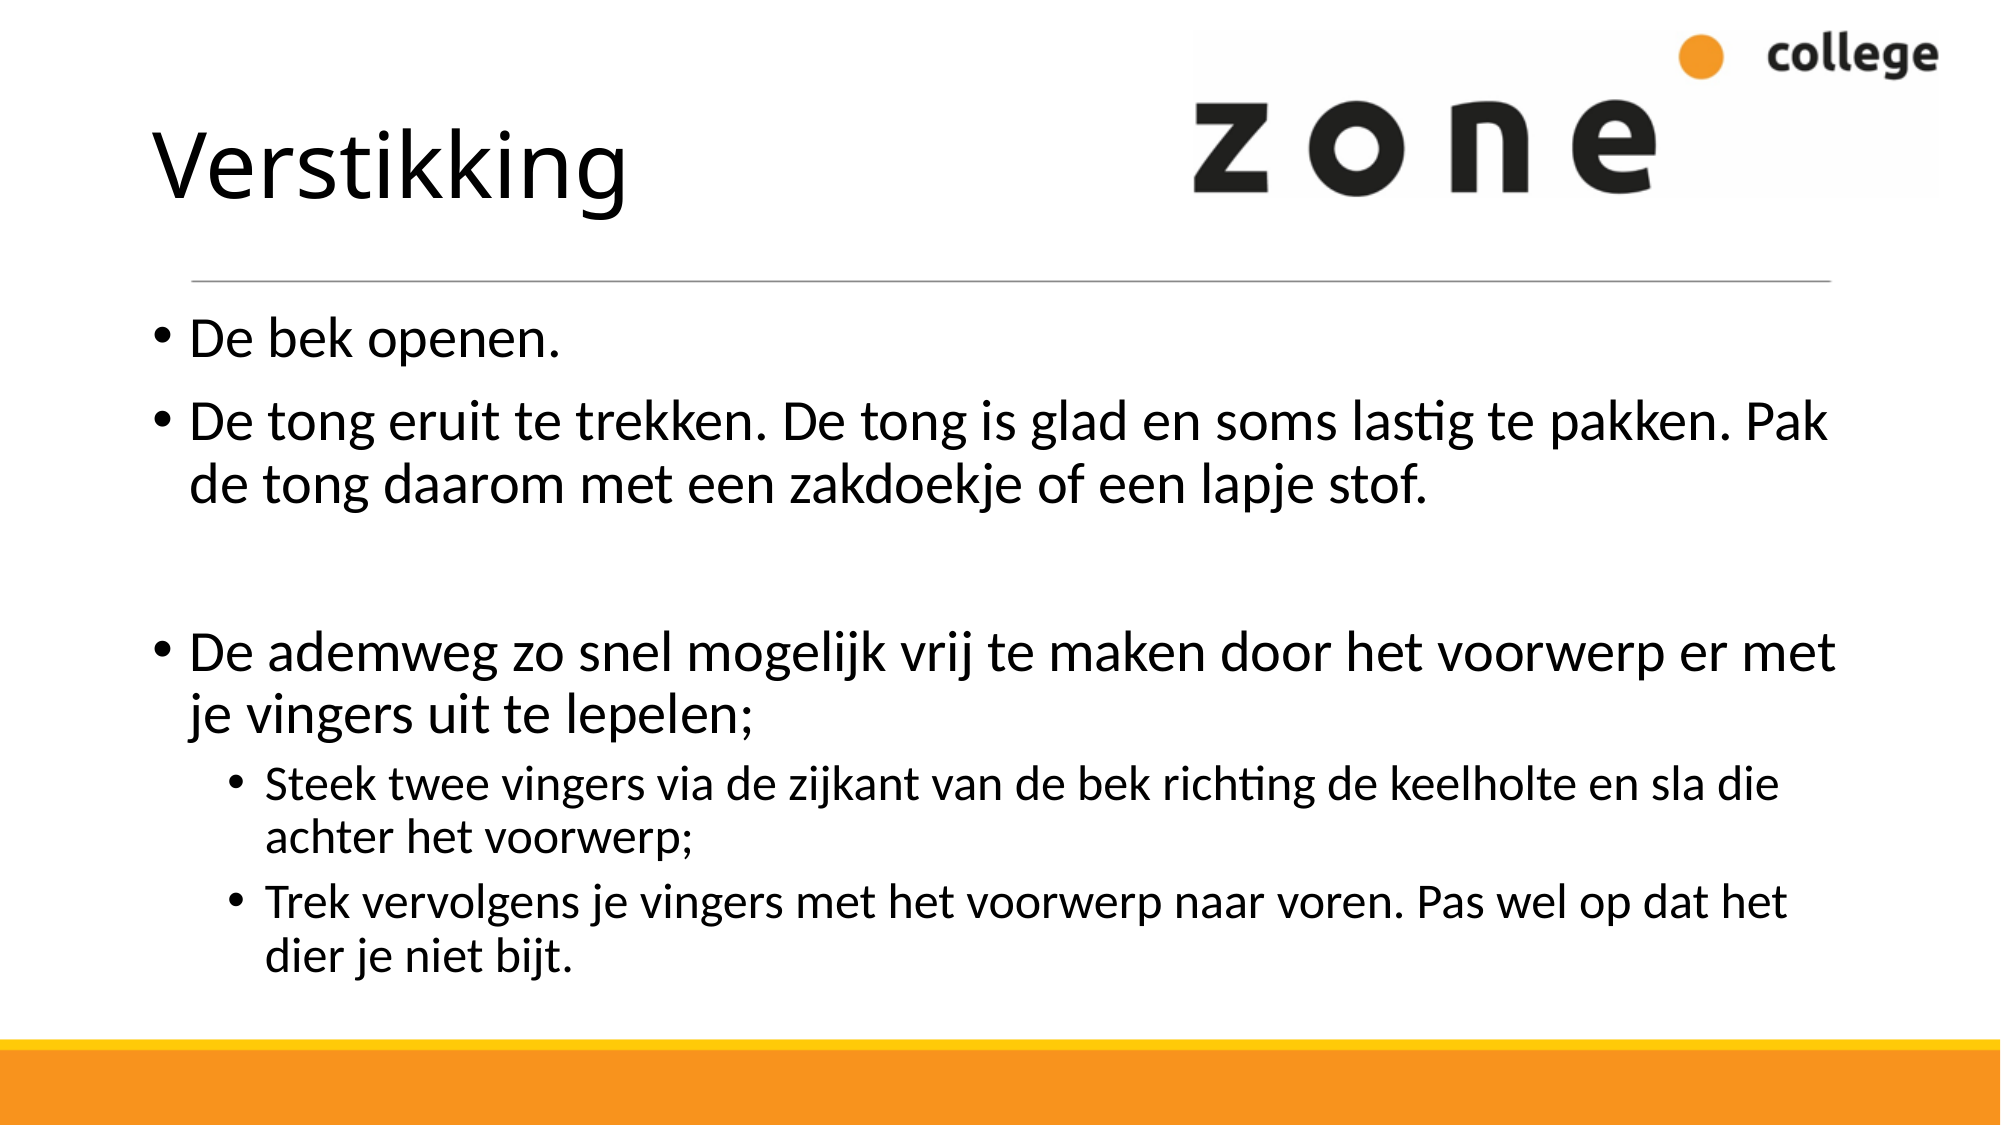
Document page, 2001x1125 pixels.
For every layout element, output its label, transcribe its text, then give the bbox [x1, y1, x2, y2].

picture [0, 0, 2001, 1125]
title Verstikking [137, 59, 1863, 278]
list De bek openen. De tong eruit te trekken. De tong is glad en soms lastig te pakken. Pak de tong daarom met een zakdoekje of een lapje stof. De ademweg zo snel mogelijk vrij te maken door het voorwerp er met je vingers uit te lepelen; Steek twee vingers via de zijkant van de bek richting de keelholte en sla die achter het voorwerp; Trek vervolgens je vingers met het voorwerp naar voren. Pas wel op dat het dier je niet bijt. [137, 299, 1863, 1014]
